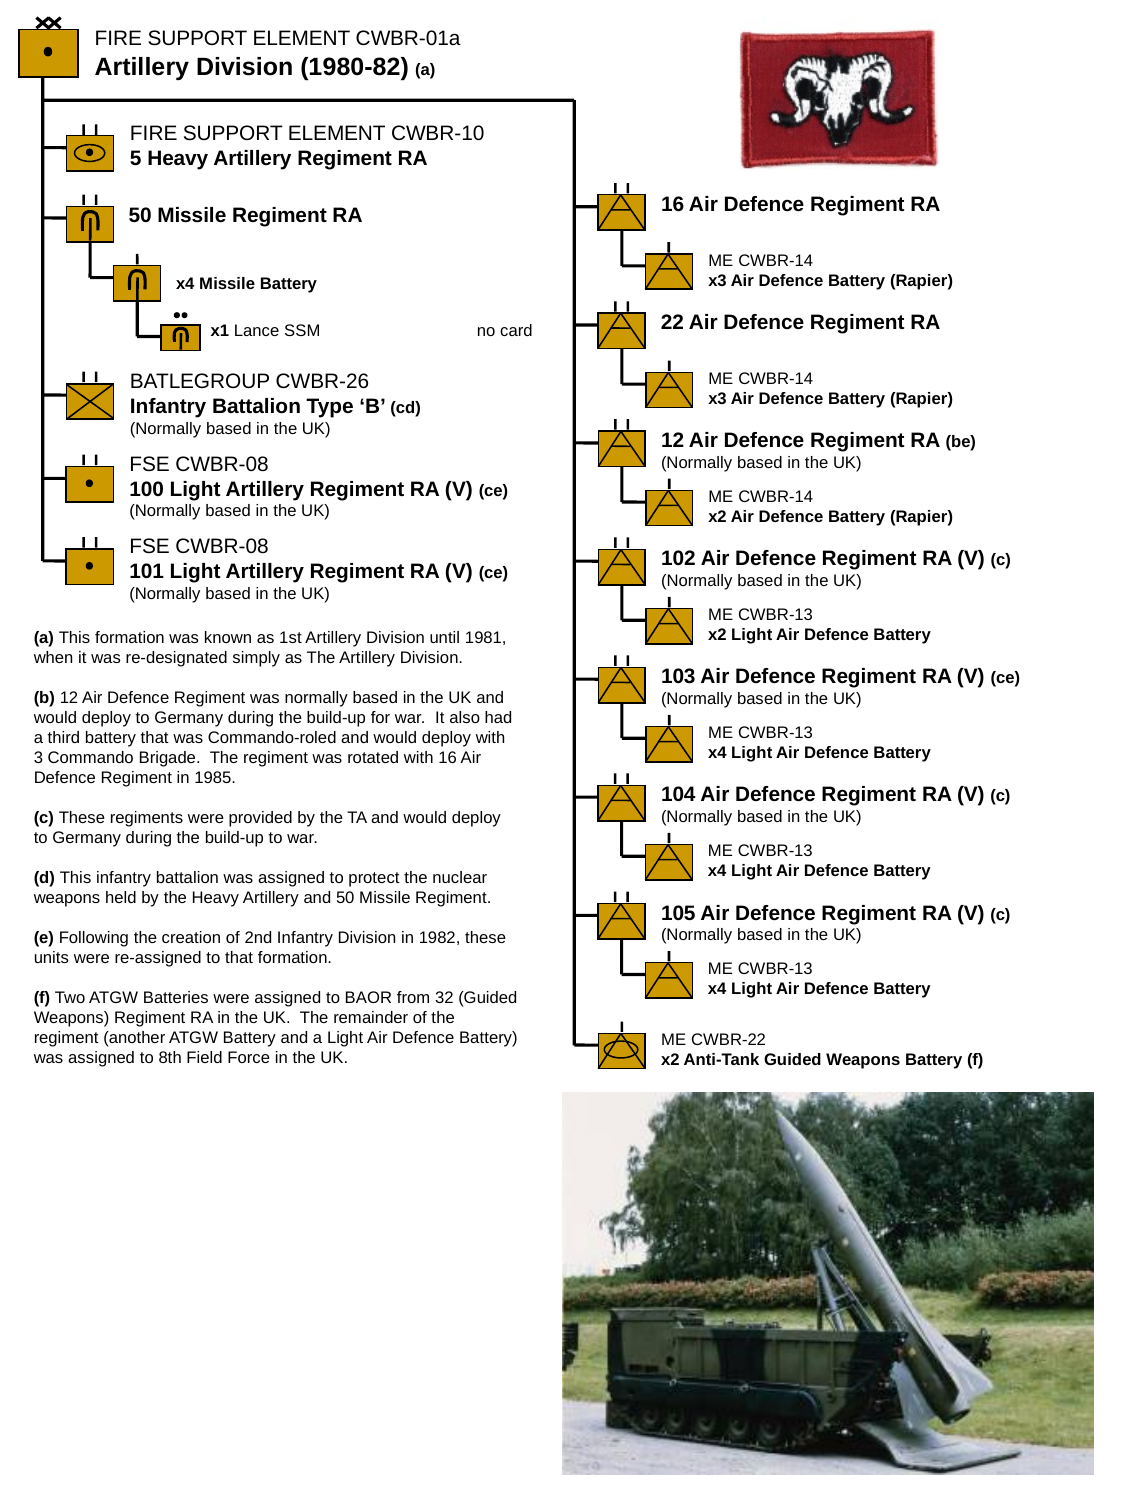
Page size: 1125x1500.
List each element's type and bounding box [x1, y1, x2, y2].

text_box [83, 454, 97, 465]
text_box [18, 17, 1036, 1077]
text_box [83, 194, 97, 205]
text_box [174, 312, 187, 318]
text_box [115, 112, 500, 177]
text_box [18, 620, 534, 1074]
text_box [615, 891, 628, 902]
text_box [615, 655, 628, 666]
text_box [615, 773, 628, 784]
picture [562, 1092, 1094, 1475]
text_box [646, 183, 961, 223]
picture [739, 0, 939, 199]
text_box [646, 301, 956, 341]
text_box [615, 537, 628, 548]
text_box [615, 419, 628, 430]
text_box [83, 371, 97, 382]
